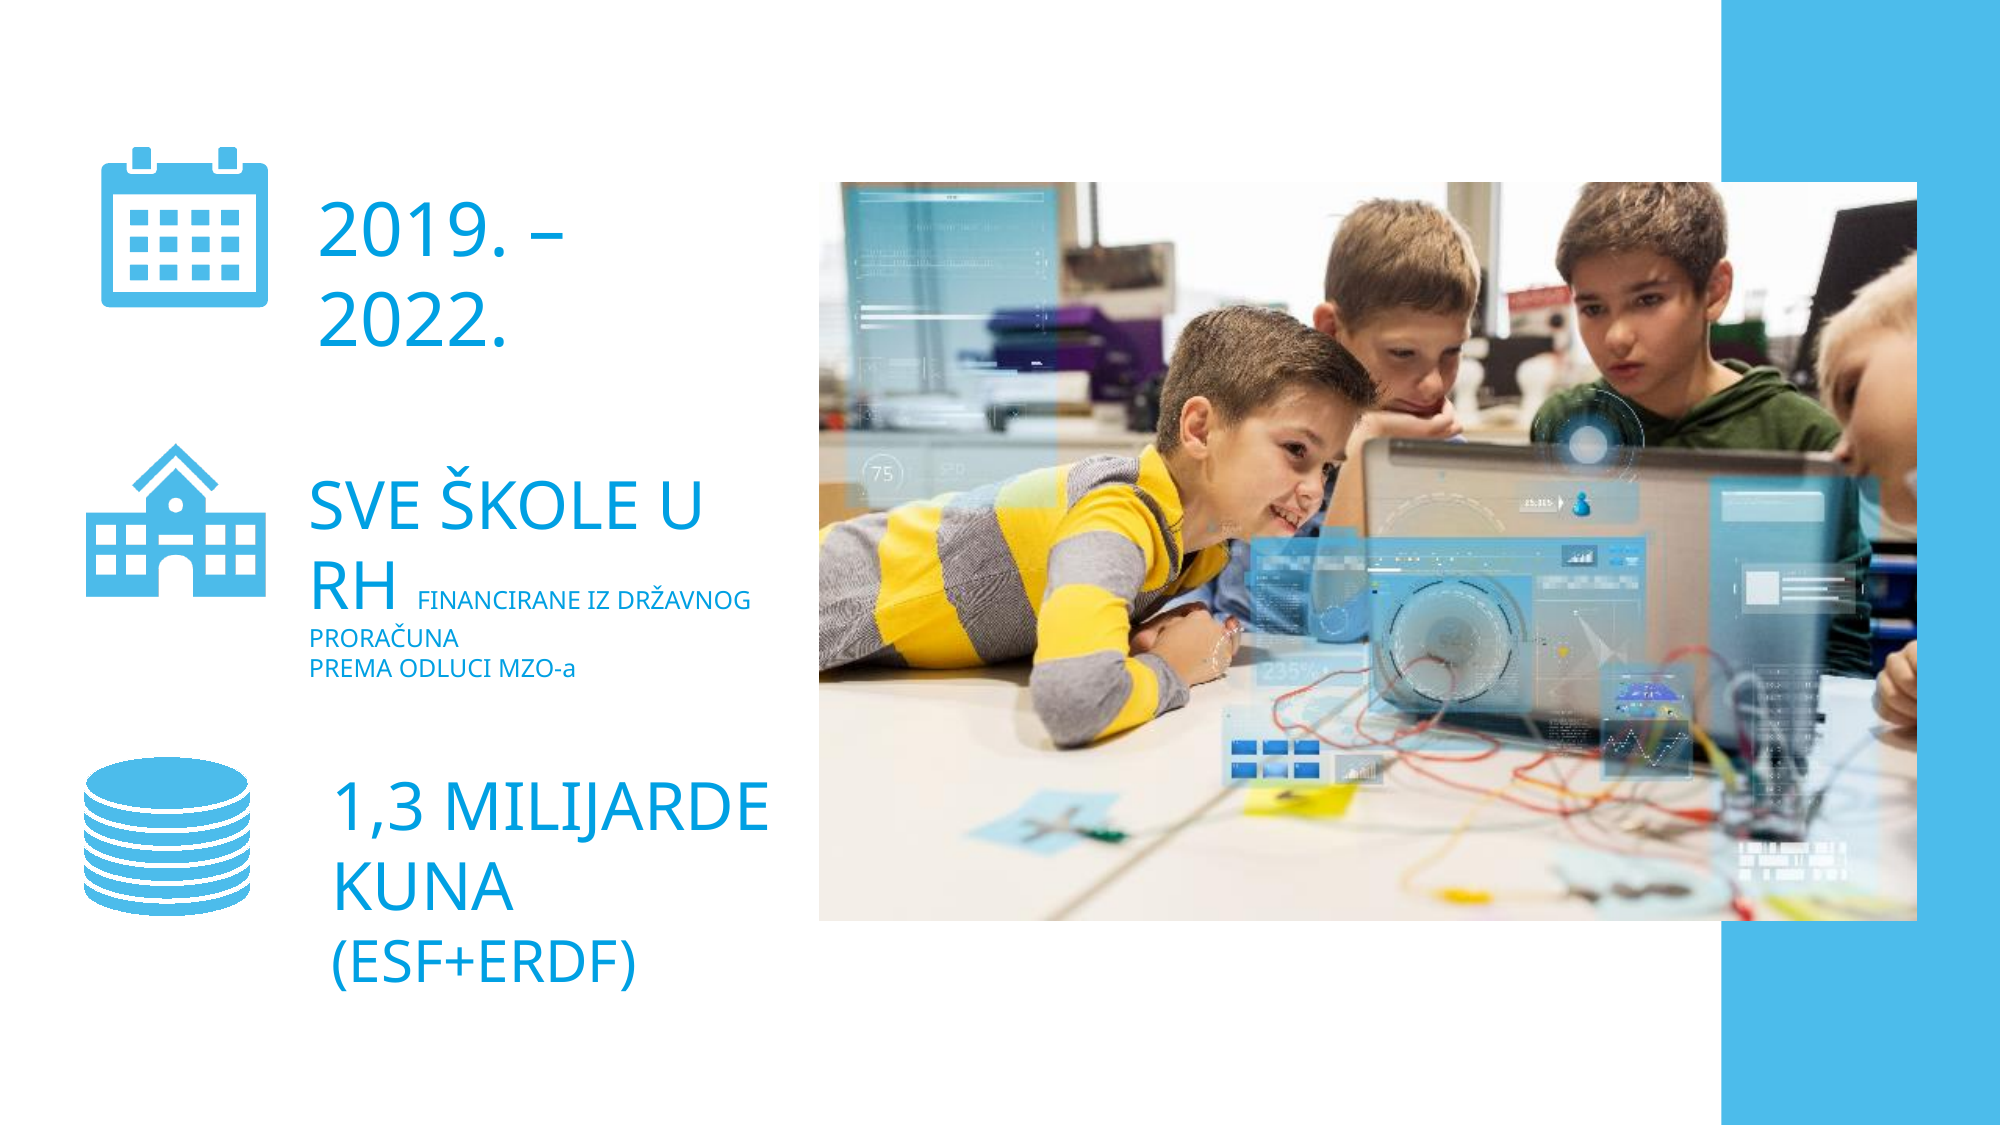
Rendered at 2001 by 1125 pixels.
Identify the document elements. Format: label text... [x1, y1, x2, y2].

text_box [83, 810, 251, 847]
text_box [83, 845, 251, 882]
text_box [101, 163, 268, 308]
text_box [85, 756, 249, 810]
text_box [1720, 0, 2000, 1125]
text_box [132, 147, 151, 170]
text_box [83, 881, 251, 917]
picture [56, 401, 295, 640]
text_box [218, 147, 237, 170]
text_box 2019. – 2022. [302, 174, 785, 369]
text_box SVE ŠKOLE U RH FINANCIRANE IZ DRŽAVNOG PRORAČUNA PREMA ODLUCI MZO-a [294, 455, 775, 691]
text_box 1,3 MILIJARDE KUNA (ESF+ERDF) [316, 756, 820, 1002]
picture [819, 182, 1917, 921]
text_box [83, 789, 251, 829]
text_box [83, 828, 251, 864]
text_box [83, 863, 251, 900]
